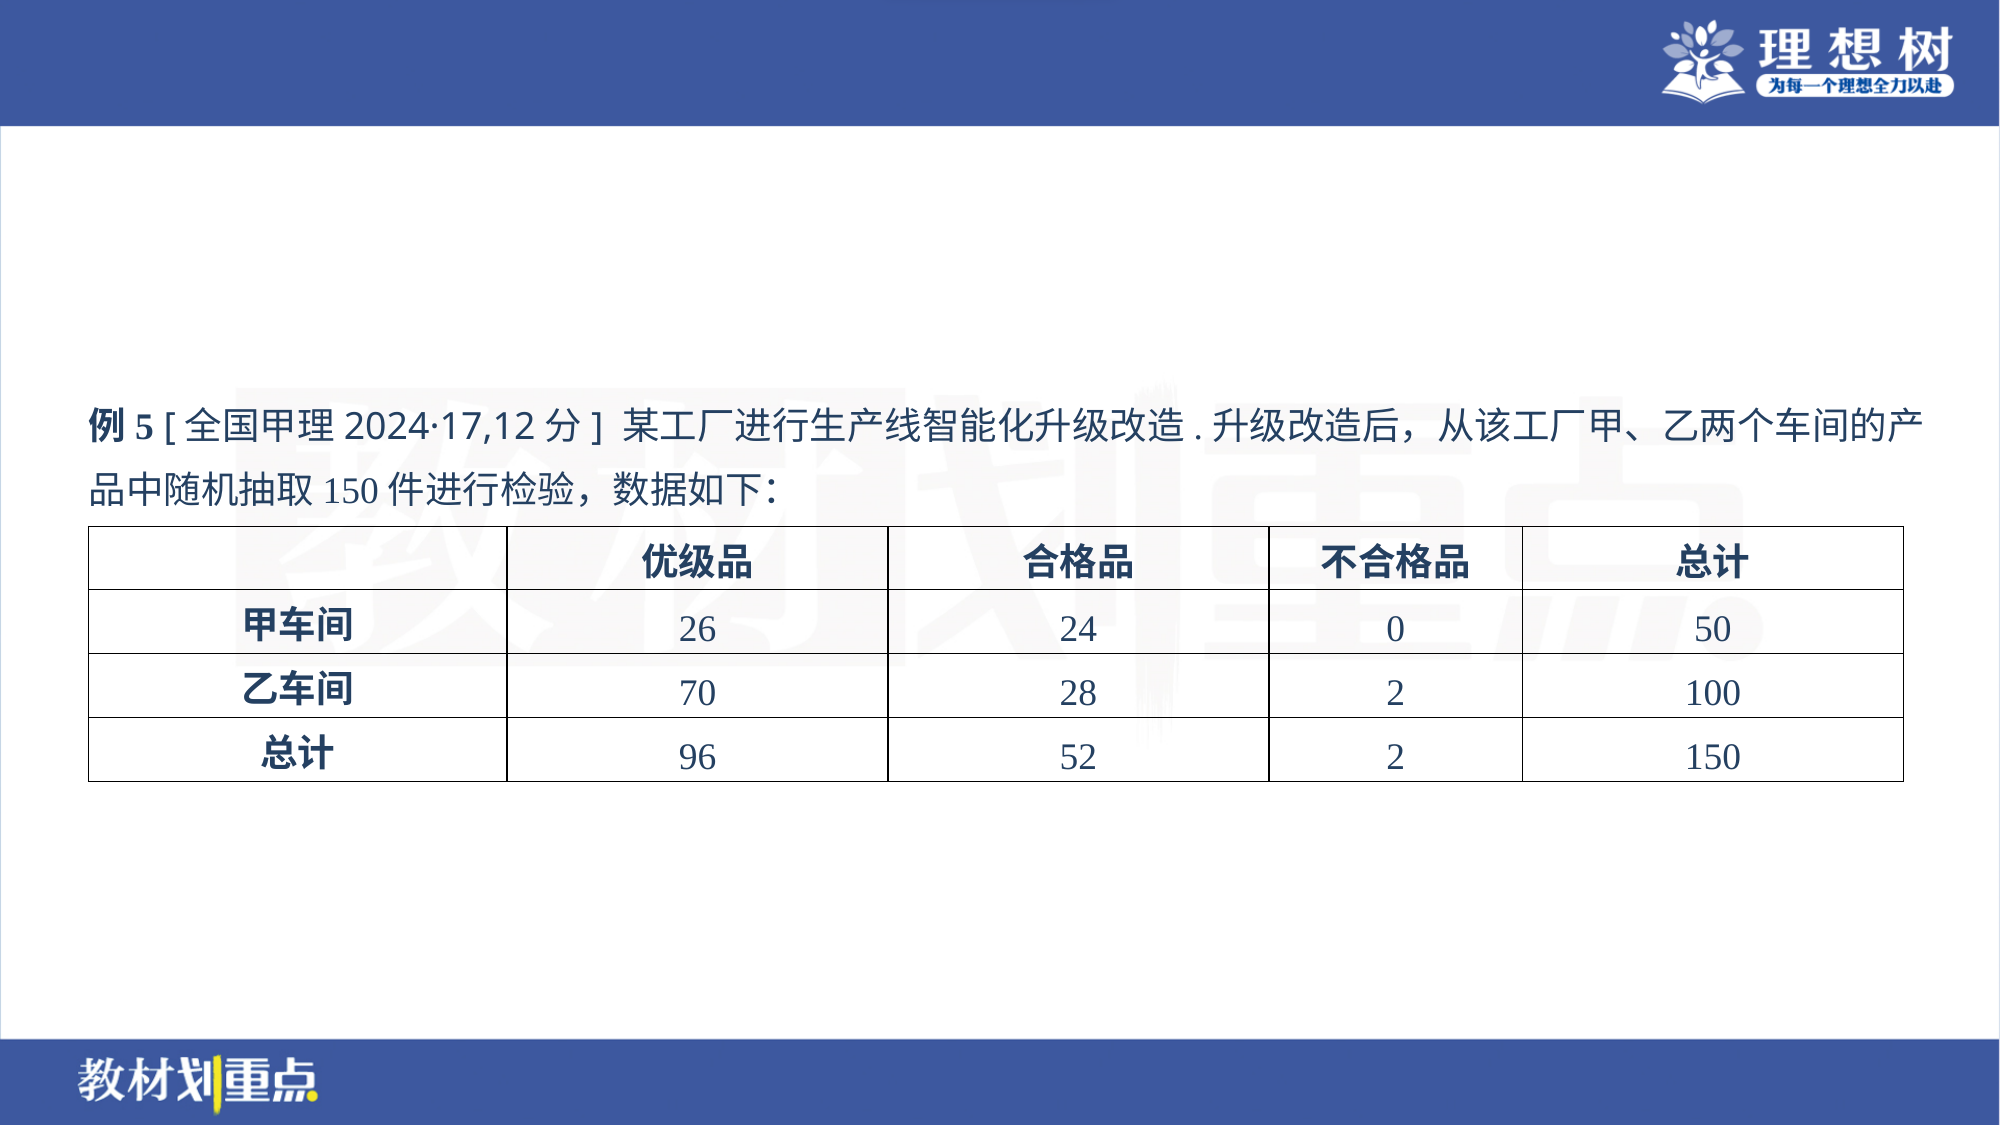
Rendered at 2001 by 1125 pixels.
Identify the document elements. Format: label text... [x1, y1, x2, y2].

table_cell 70 [508, 654, 887, 717]
table_cell 总计 [89, 718, 506, 781]
table_cell 0 [1270, 590, 1522, 653]
table_cell 50 [1523, 590, 1903, 653]
table_header 不合格品 [1270, 527, 1522, 589]
text_box 例5 [全国甲理2024·17,12分] 某工厂进行生产线智能化升级改造.升级改造后，从该工厂甲、乙两个车间的产 品中随机抽取150件进行检验，数据如下： [88, 377, 1911, 505]
table_cell 96 [508, 718, 887, 781]
table_cell 52 [889, 718, 1268, 781]
table_cell 甲车间 [89, 590, 506, 653]
table_cell 乙车间 [89, 654, 506, 717]
table_header 总计 [1523, 527, 1903, 589]
table_cell 2 [1270, 718, 1522, 781]
table_cell 2 [1270, 654, 1522, 717]
table_header 合格品 [889, 527, 1268, 589]
table_cell 28 [889, 654, 1268, 717]
table_header [89, 527, 506, 589]
table_header 优级品 [508, 527, 887, 589]
table_cell 24 [889, 590, 1268, 653]
picture [0, 0, 2000, 1125]
table_cell 100 [1523, 654, 1903, 717]
table_cell 150 [1523, 718, 1903, 781]
table_cell 26 [508, 590, 887, 653]
